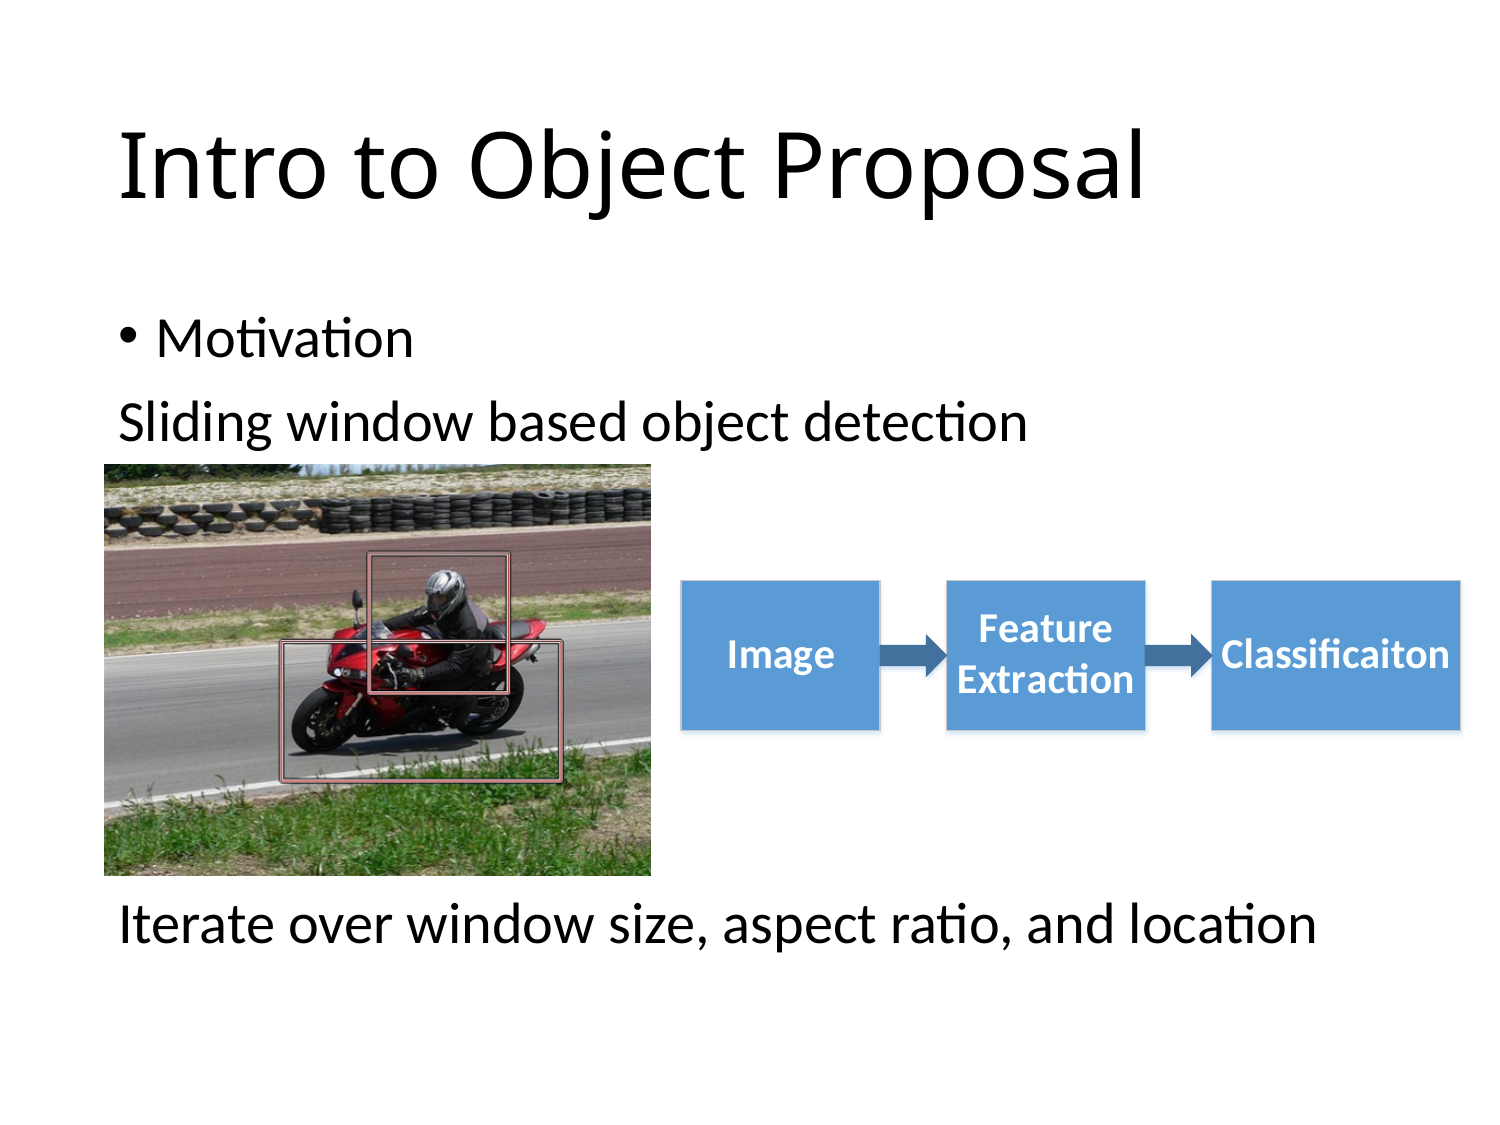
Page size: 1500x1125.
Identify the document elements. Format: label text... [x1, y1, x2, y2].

list Motivation Sliding window based object detection Iterate over window size, aspect ratio, and location [103, 299, 1397, 1109]
picture [103, 464, 651, 876]
title Intro to Object Proposal [103, 59, 1397, 278]
picture [673, 575, 1472, 741]
